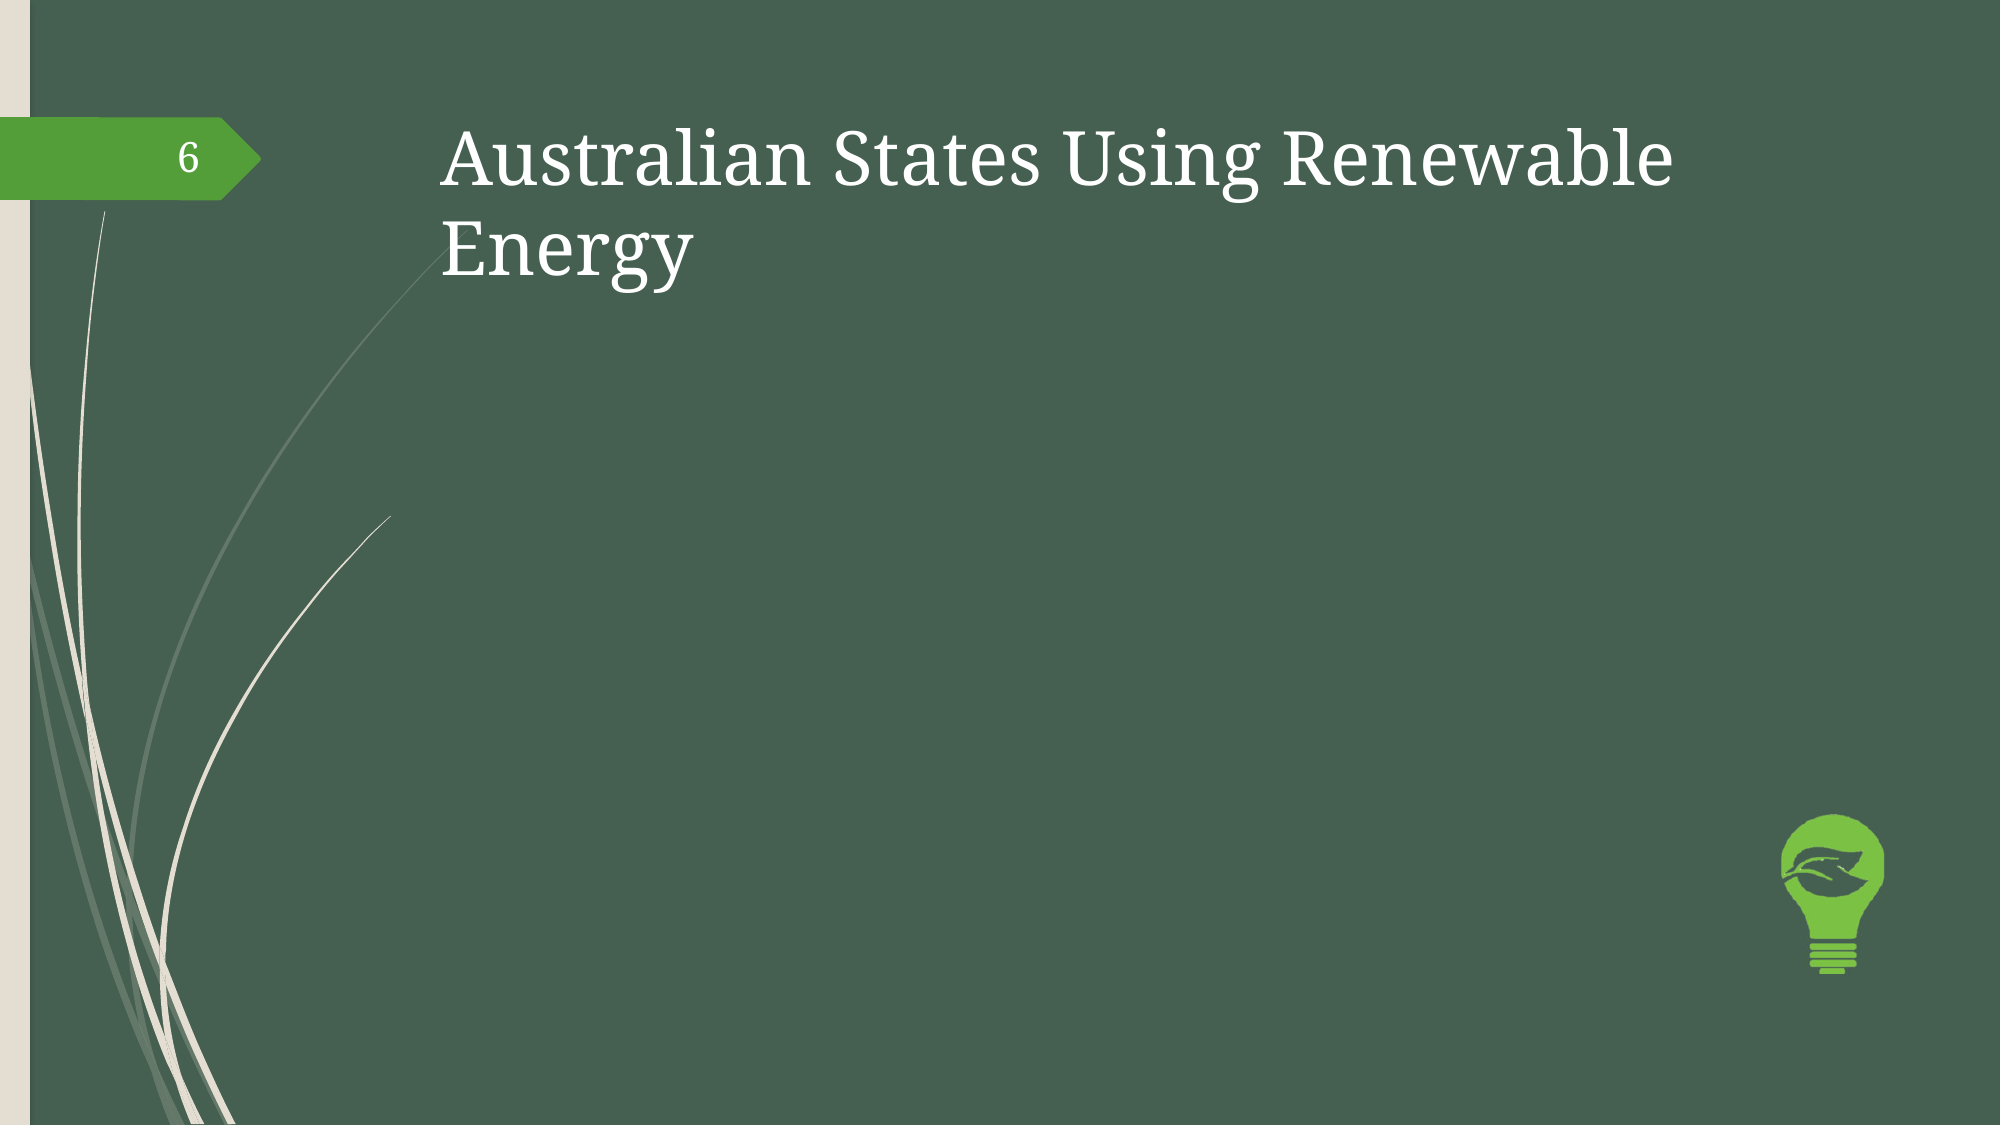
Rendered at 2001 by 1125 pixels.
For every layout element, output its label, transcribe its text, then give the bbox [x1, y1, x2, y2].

picture [1777, 810, 1888, 977]
slide_number 6 [87, 129, 216, 190]
title Australian States Using Renewable Energy [425, 102, 1888, 313]
